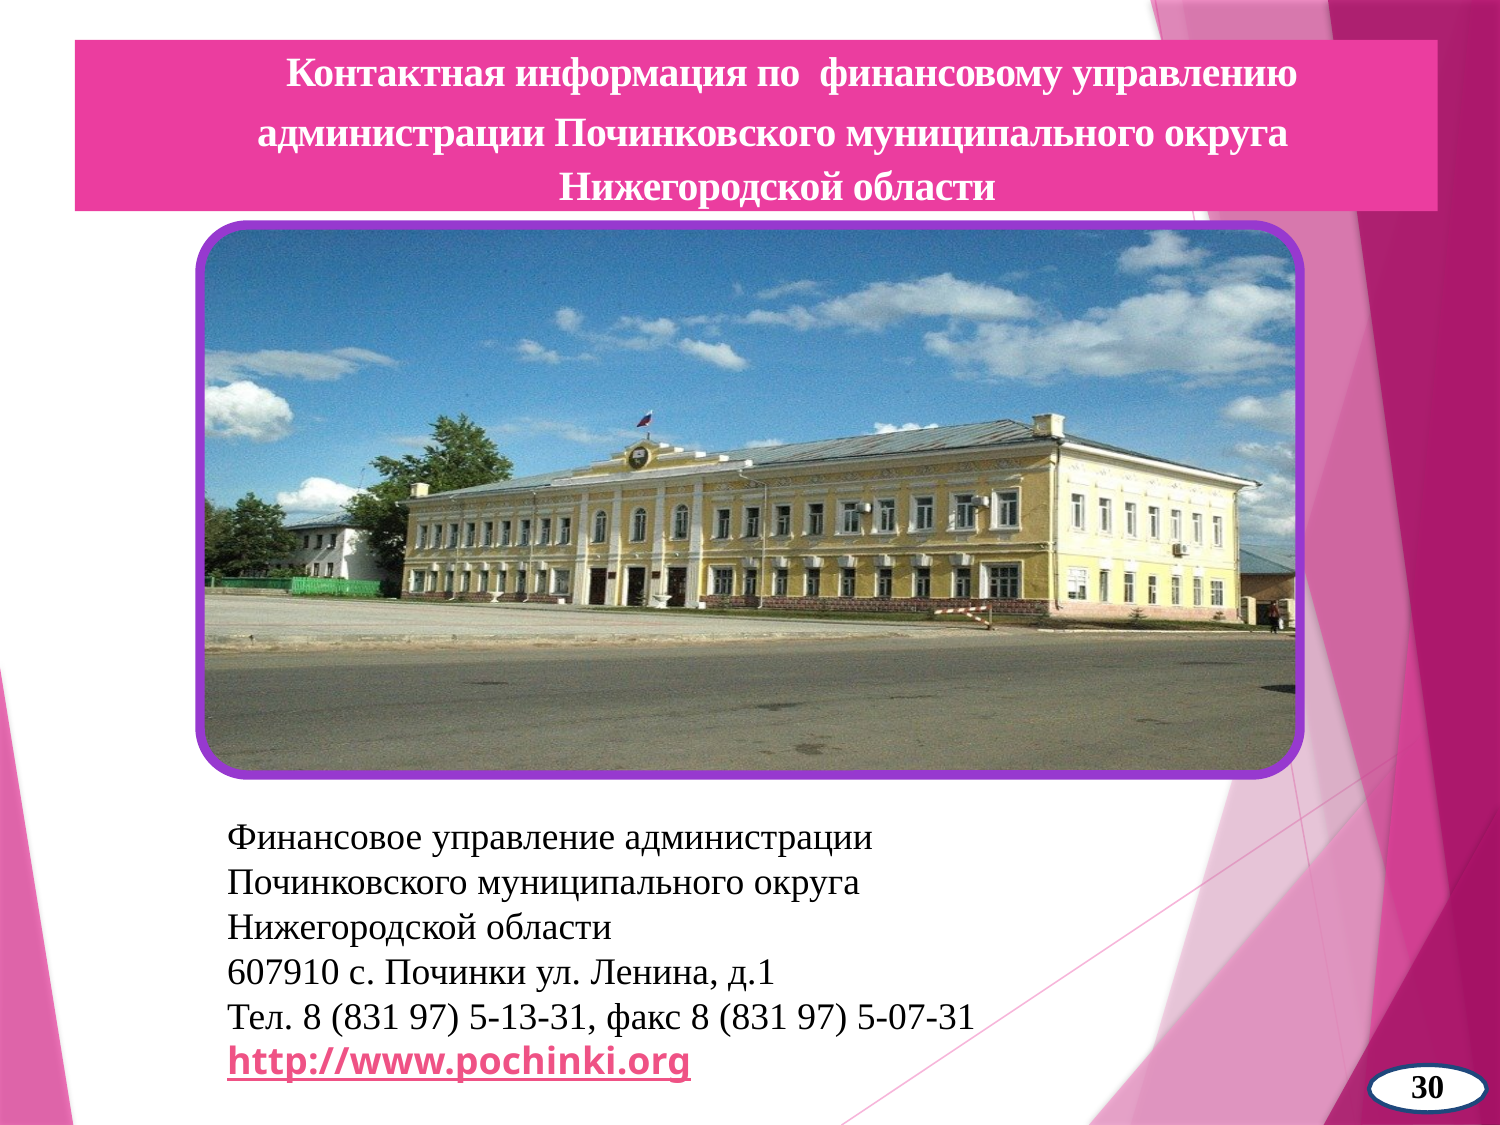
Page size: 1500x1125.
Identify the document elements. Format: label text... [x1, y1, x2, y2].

picture [199, 224, 1301, 776]
text_box Финансовое управление администрации Починковского муниципального округа Нижегородской области 607910 с. Починки ул. Ленина, д.1 Тел. 8 (831 97) 5-13-31, факс 8 (831 97) 5-07-31 http://www.pochinki.org [225, 812, 1500, 1125]
title Контактная информация по финансовому управлению администрации Починковского муниципального округа Нижегородской области [0, 40, 1500, 235]
